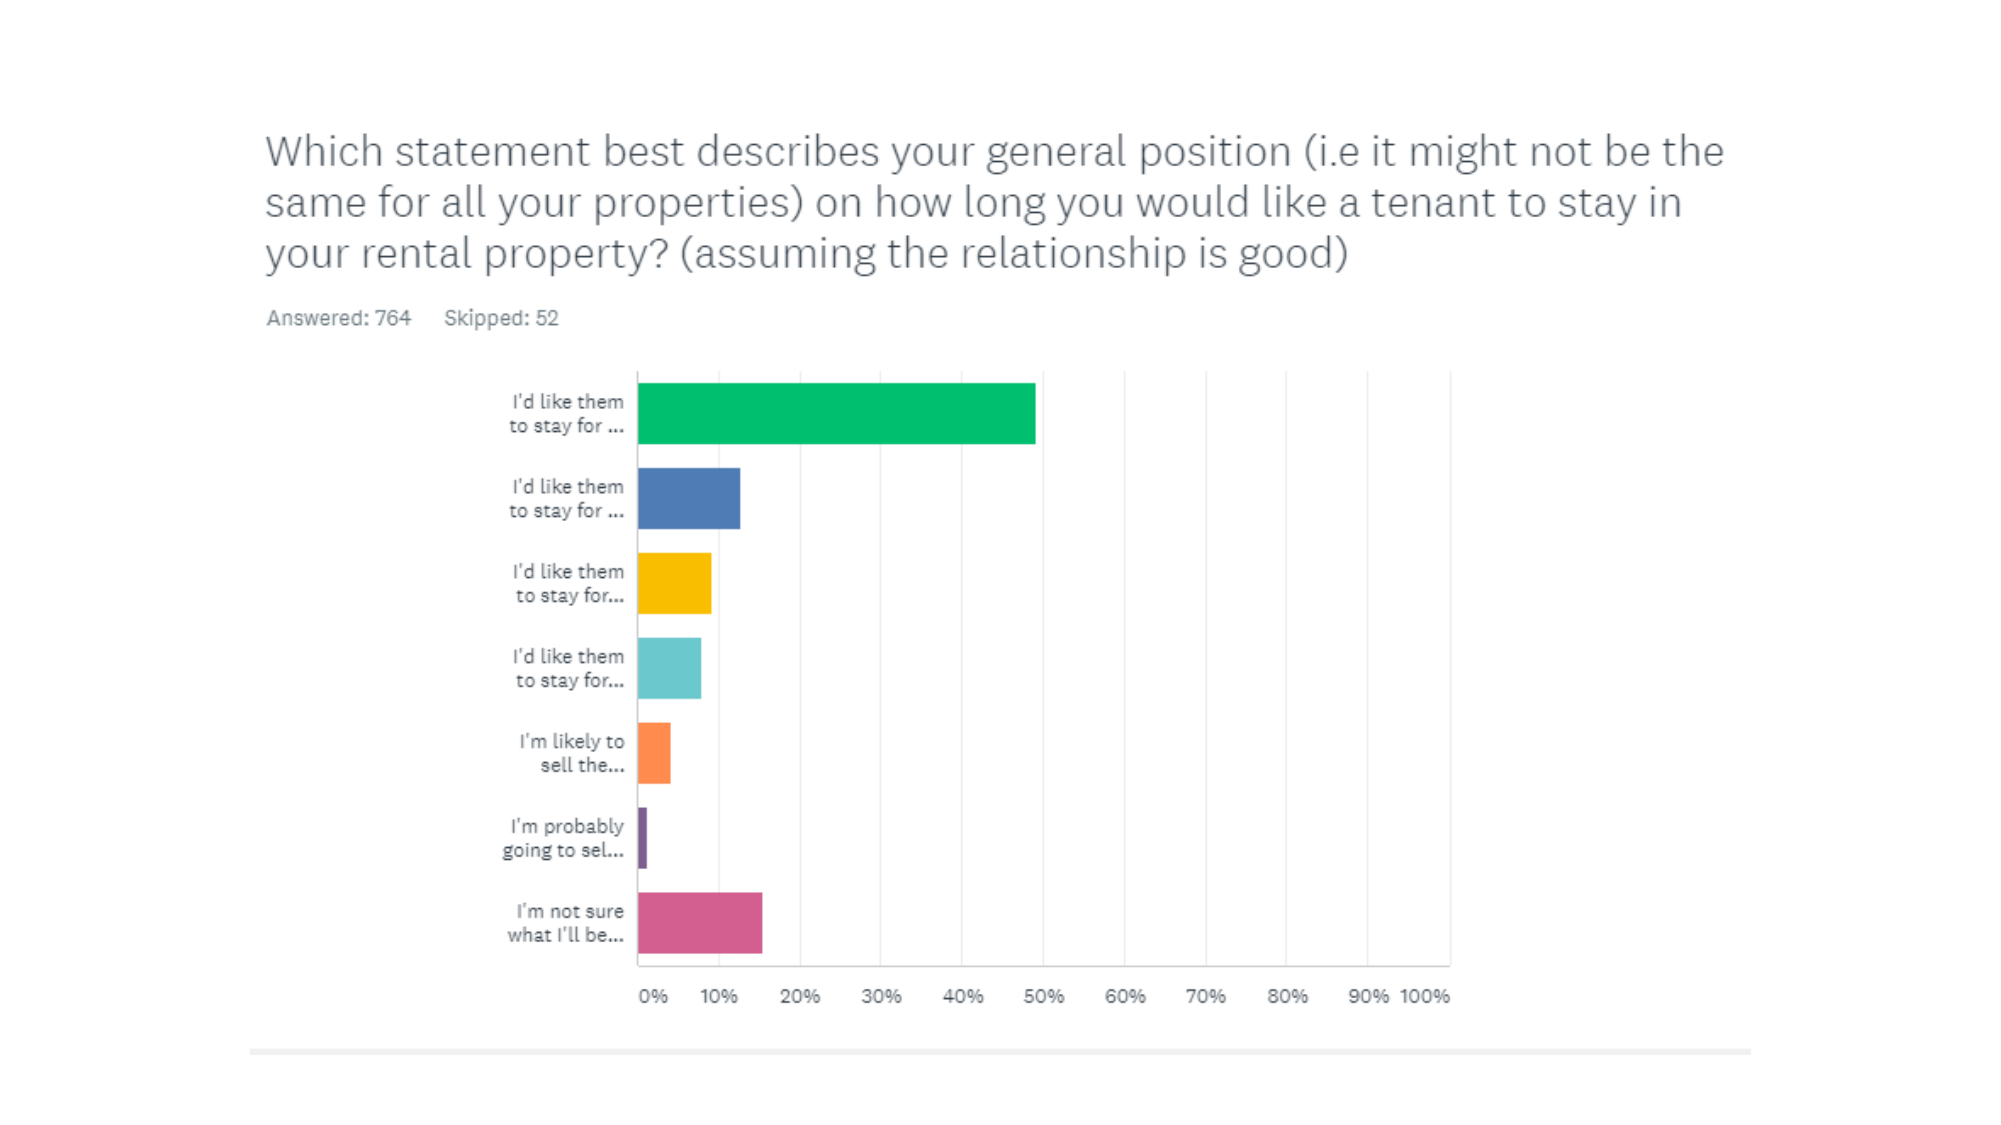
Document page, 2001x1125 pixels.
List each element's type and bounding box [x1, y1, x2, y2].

picture [249, 125, 1752, 1055]
